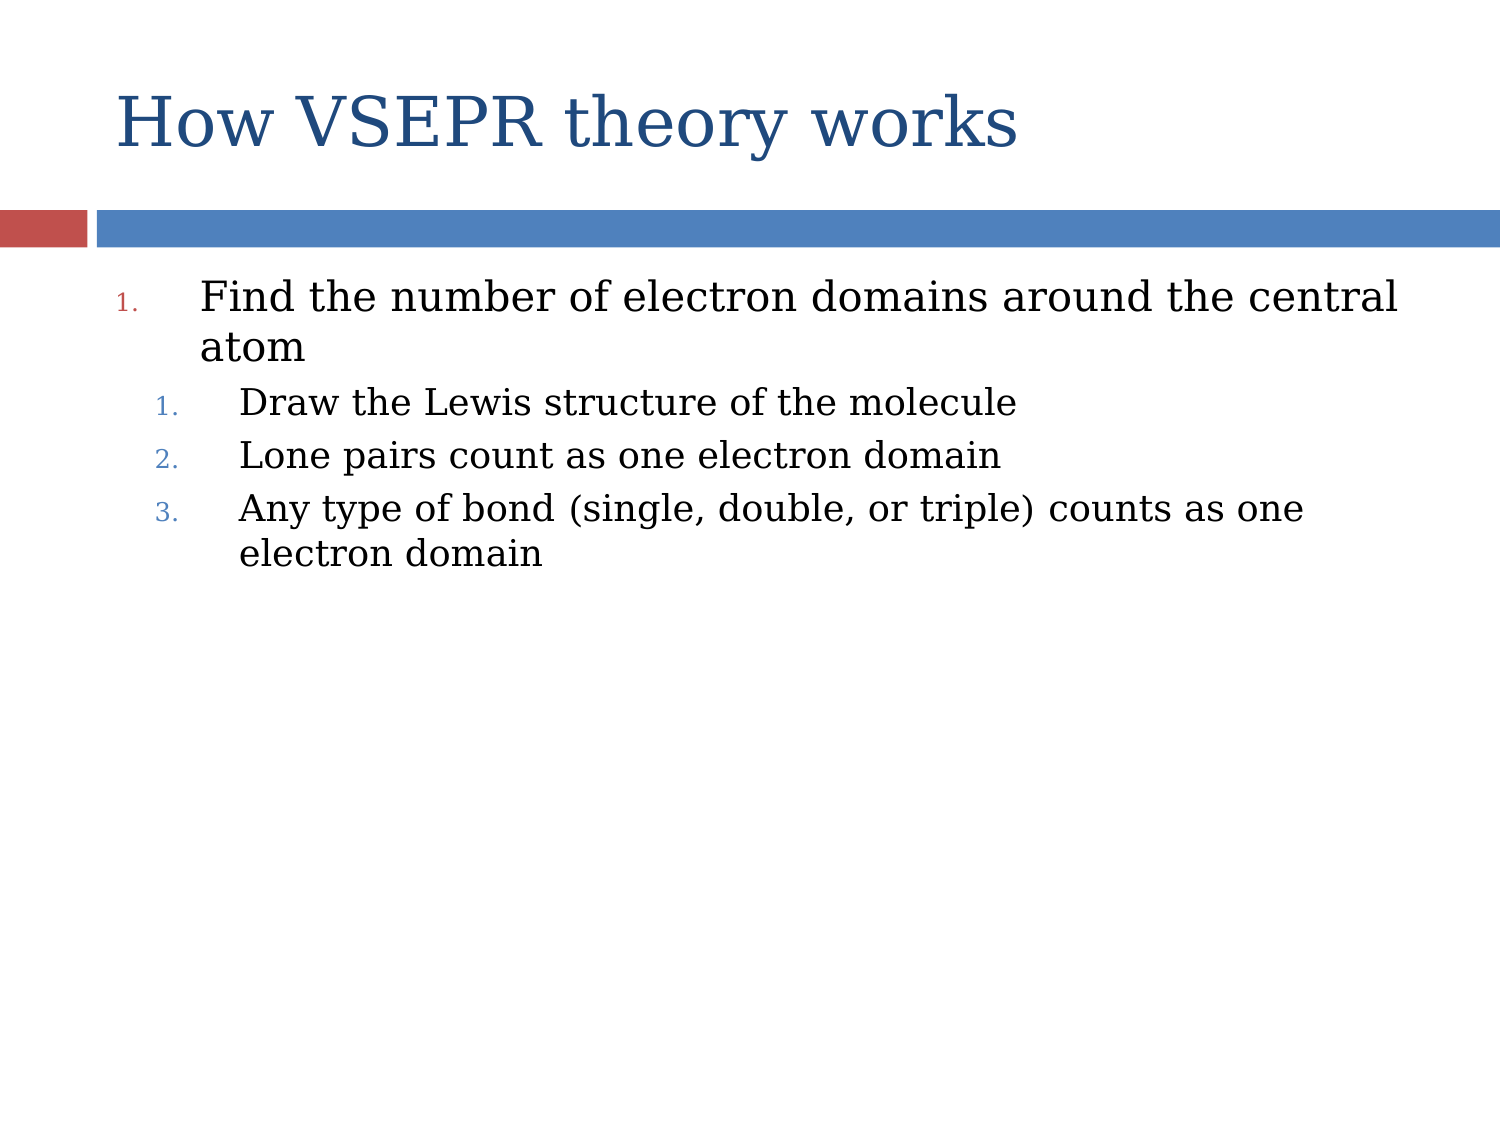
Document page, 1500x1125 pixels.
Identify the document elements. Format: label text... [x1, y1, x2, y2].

list Find the number of electron domains around the central atom Draw the Lewis structure of the molecule Lone pairs count as one electron domain Any type of bond (single, double, or triple) counts as one electron domain [100, 262, 1438, 1000]
title How VSEPR theory works [100, 37, 1438, 200]
